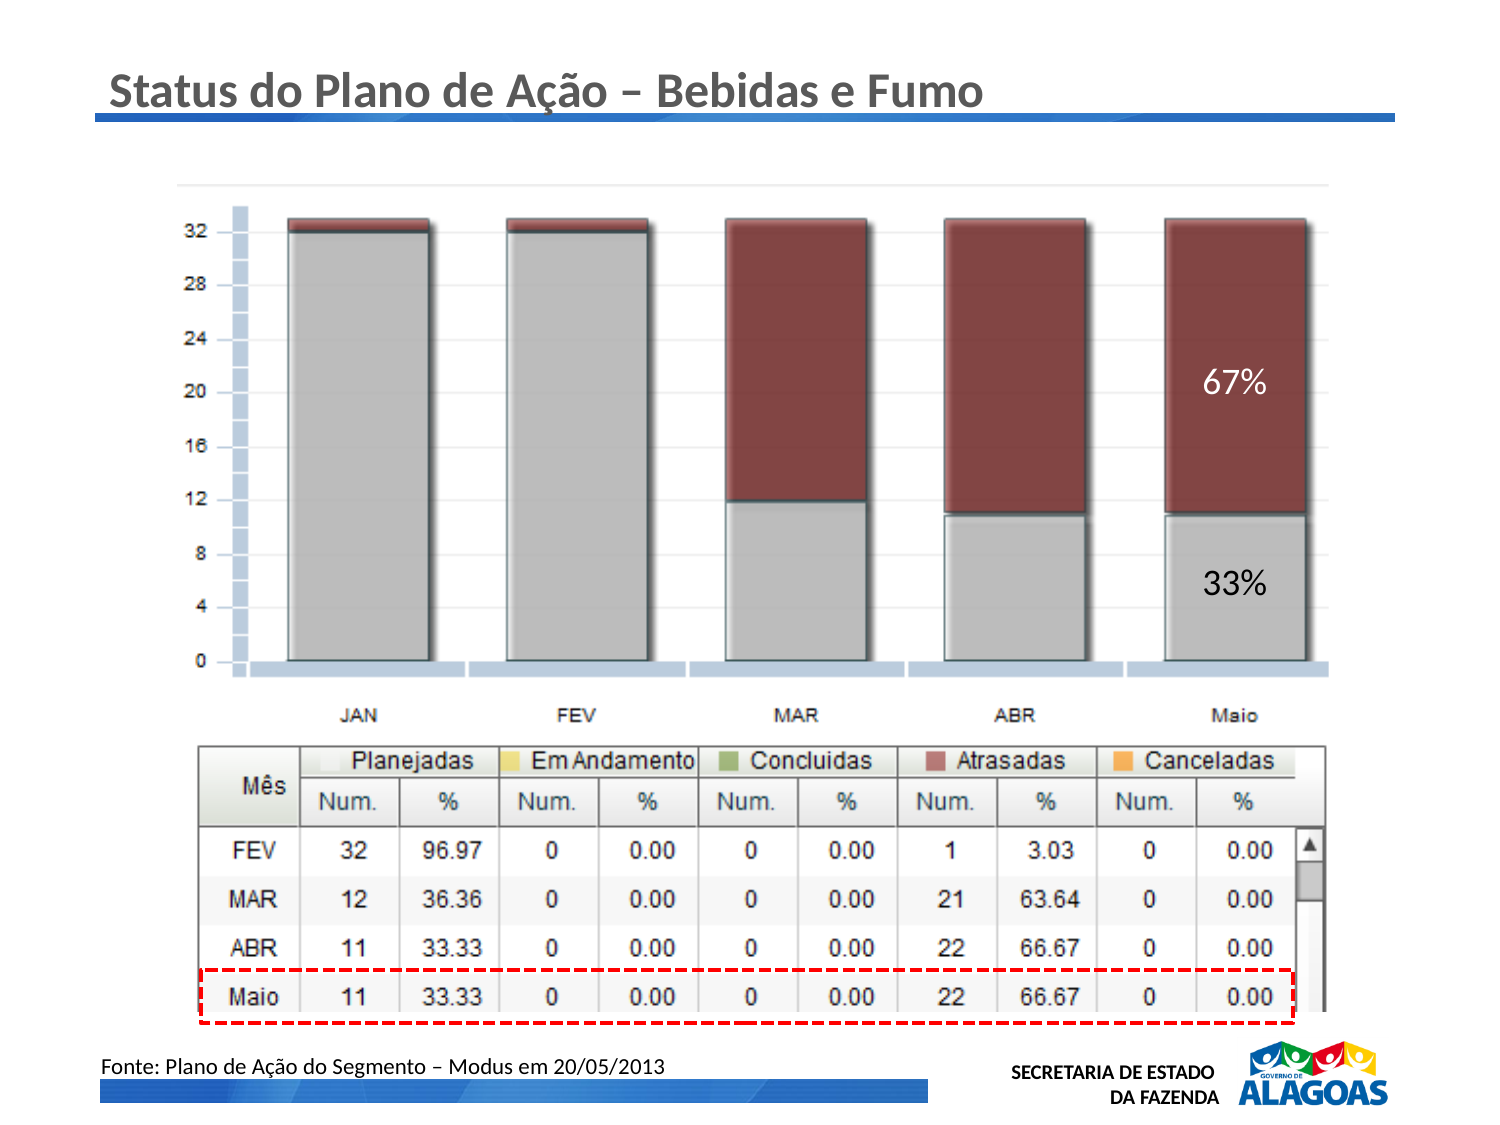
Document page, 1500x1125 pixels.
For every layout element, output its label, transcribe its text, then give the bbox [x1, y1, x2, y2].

text_box Fonte: Plano de Ação do Segmento – Modus em 20/05/2013 [86, 1044, 880, 1087]
picture [100, 1079, 928, 1103]
title Status do Plano de Ação – Bebidas e Fumo [94, 50, 1445, 138]
text_box [199, 1021, 1295, 1025]
picture [1237, 1037, 1389, 1108]
picture [176, 184, 1329, 1012]
